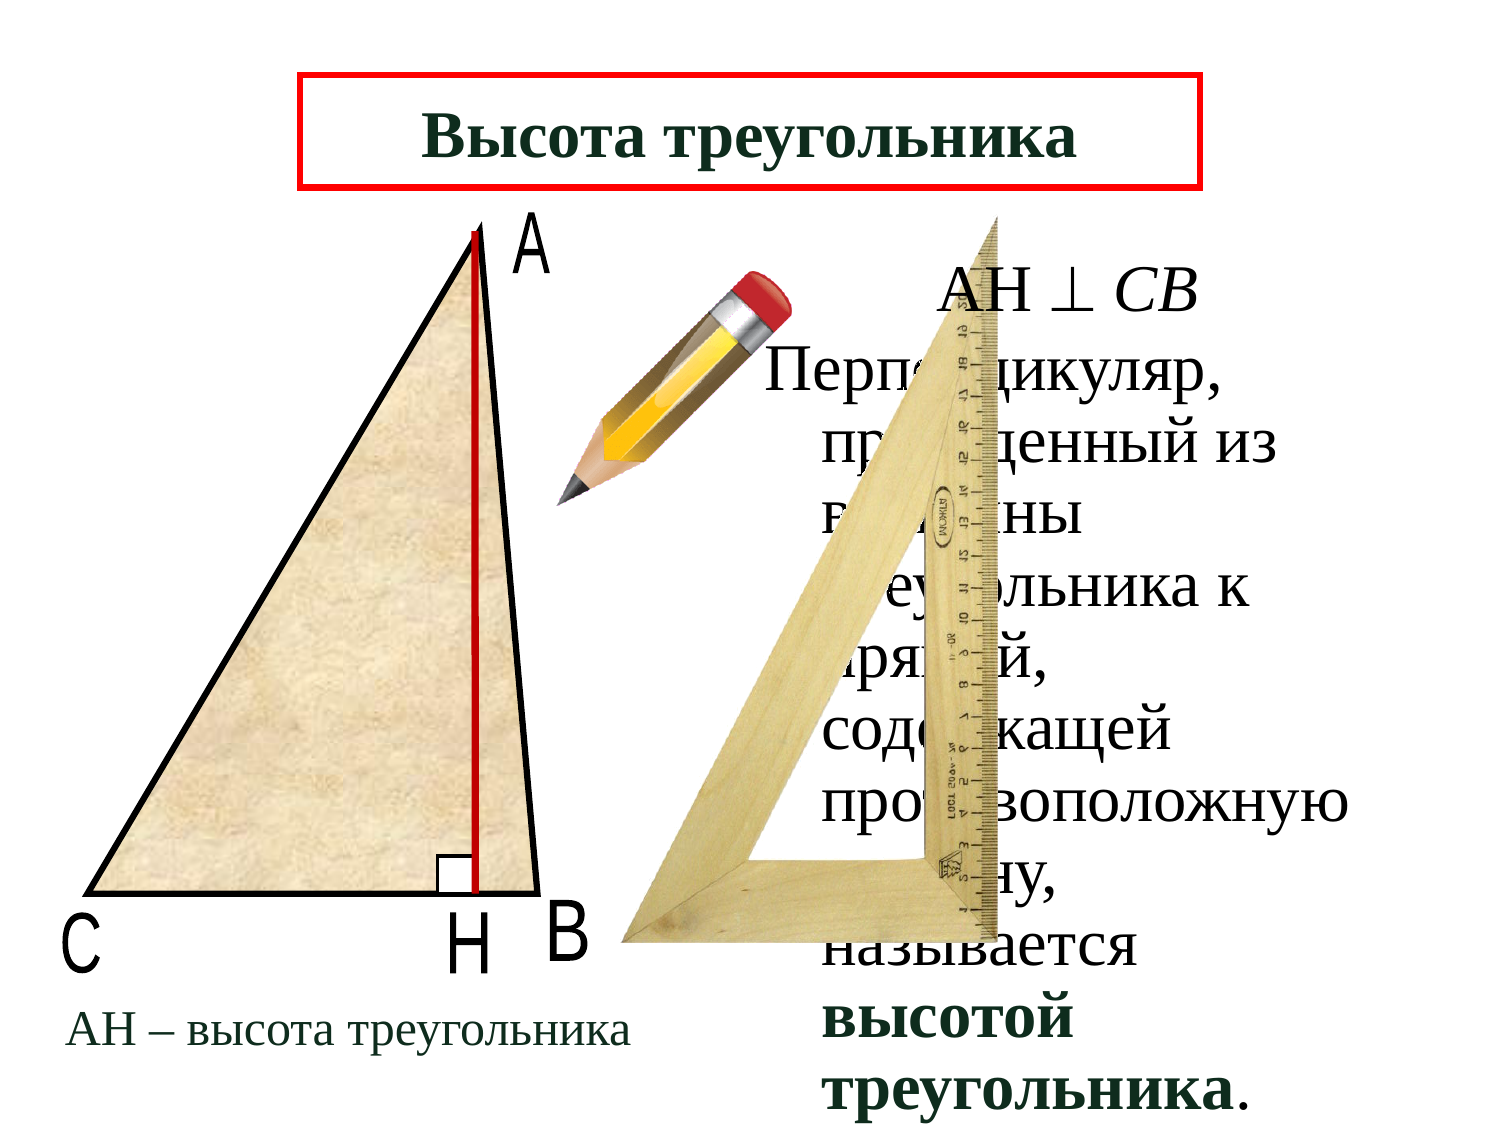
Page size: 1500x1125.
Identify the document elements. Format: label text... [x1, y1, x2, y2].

text_box [437, 856, 475, 894]
text_box АН  СВ [1003, 237, 1258, 325]
list Перпендикуляр, проведенный из вершины треугольника к прямой, содержащей противоположную сторону, называется высотой треугольника. [750, 324, 1388, 1000]
text_box АН – высота треугольника [50, 987, 688, 1075]
text_box [87, 231, 538, 894]
title Высота треугольника [300, 75, 1200, 188]
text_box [555, 271, 614, 507]
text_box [619, 213, 999, 944]
